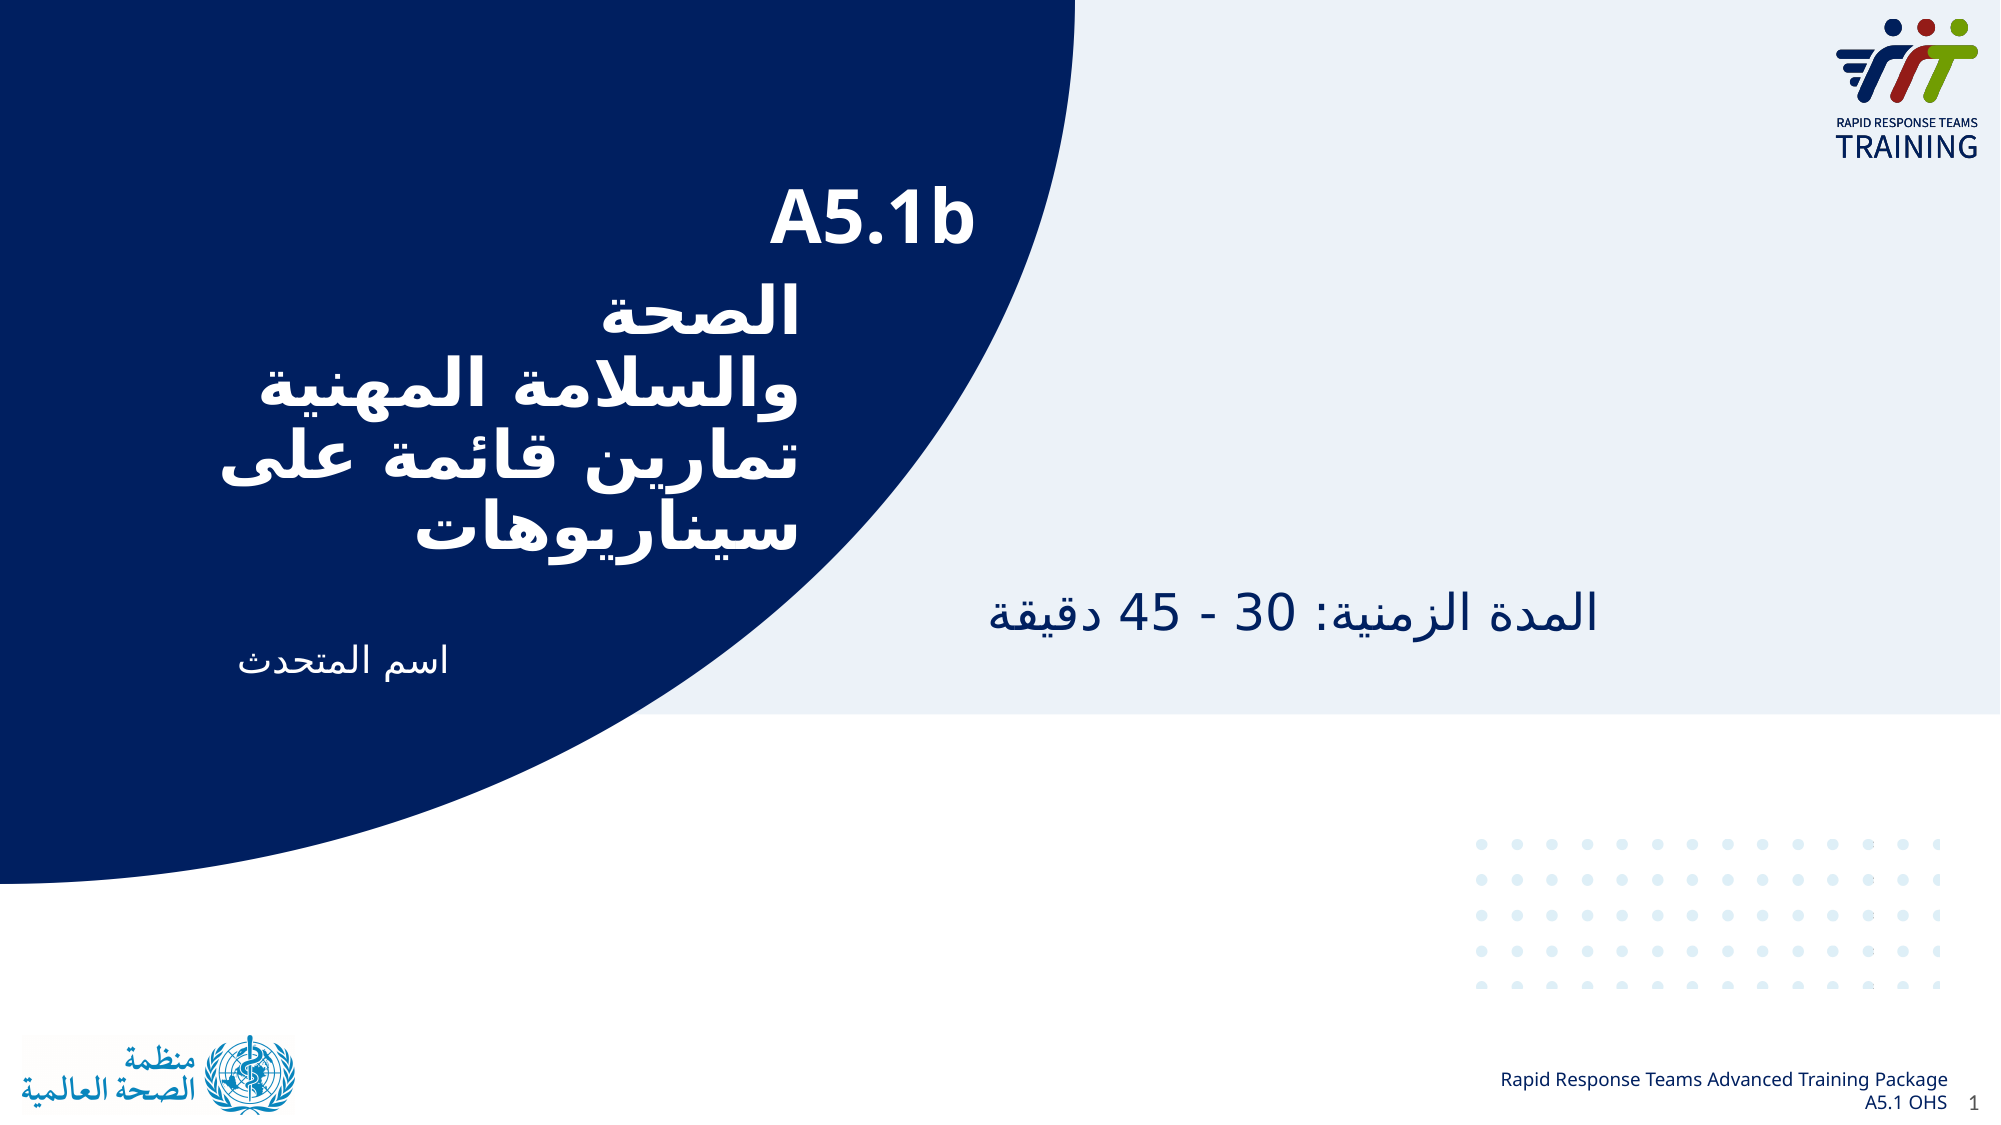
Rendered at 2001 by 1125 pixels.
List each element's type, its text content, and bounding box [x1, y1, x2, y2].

text_box A5.1b [0, 160, 985, 266]
list المدة الزمنية: 30 - 45 دقيقة [969, 578, 1609, 691]
picture [1835, 19, 1978, 167]
picture [22, 1035, 295, 1115]
title الصحة والسلامة المهنية تمارين قائمة على سيناريوهات [84, 266, 811, 662]
slide_number 1 [1882, 1037, 1912, 1082]
picture [0, 0, 1075, 884]
picture [1476, 839, 1940, 989]
text_box اسم المتحدث [105, 628, 459, 689]
picture [252, 1050, 258, 1059]
